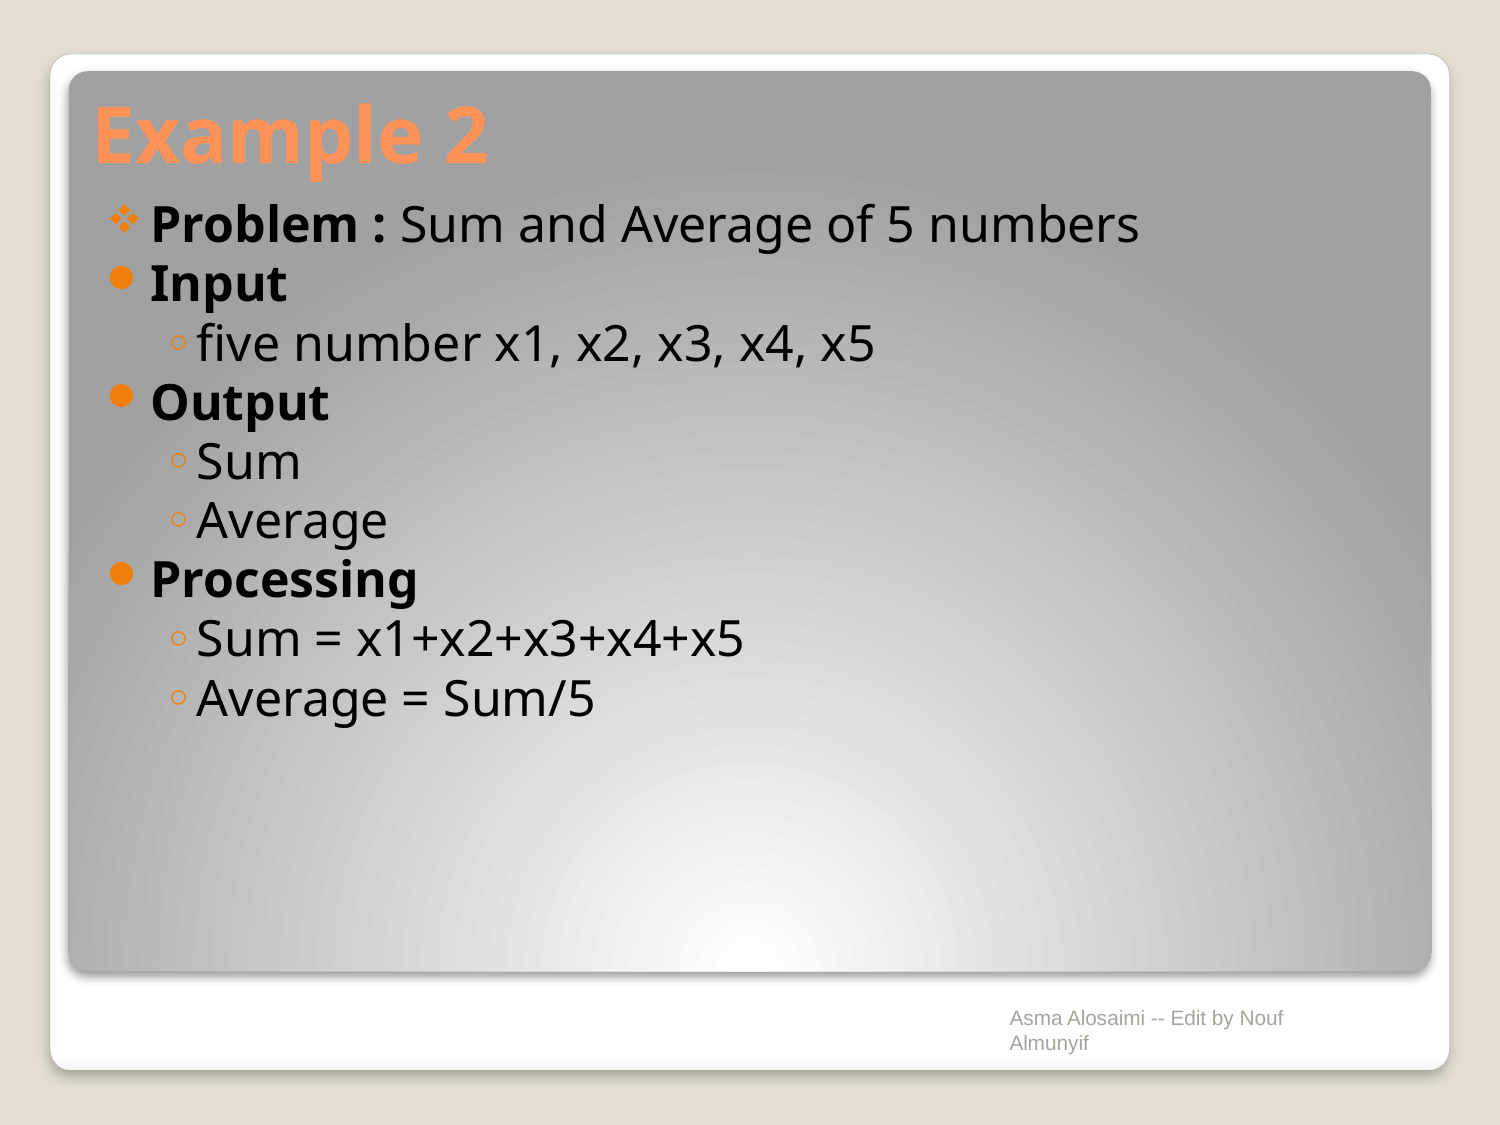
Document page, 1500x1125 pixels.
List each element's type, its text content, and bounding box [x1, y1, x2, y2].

footer Asma Alosaimi -- Edit by Nouf Almunyif [994, 1002, 1370, 1063]
title Example 2 [76, 78, 1500, 188]
list Problem : Sum and Average of 5 numbers Input five number x1, x2, x3, x4, x5 Output Sum Average Processing Sum = x1+x2+x3+x4+x5 Average = Sum/5 [76, 184, 1420, 955]
